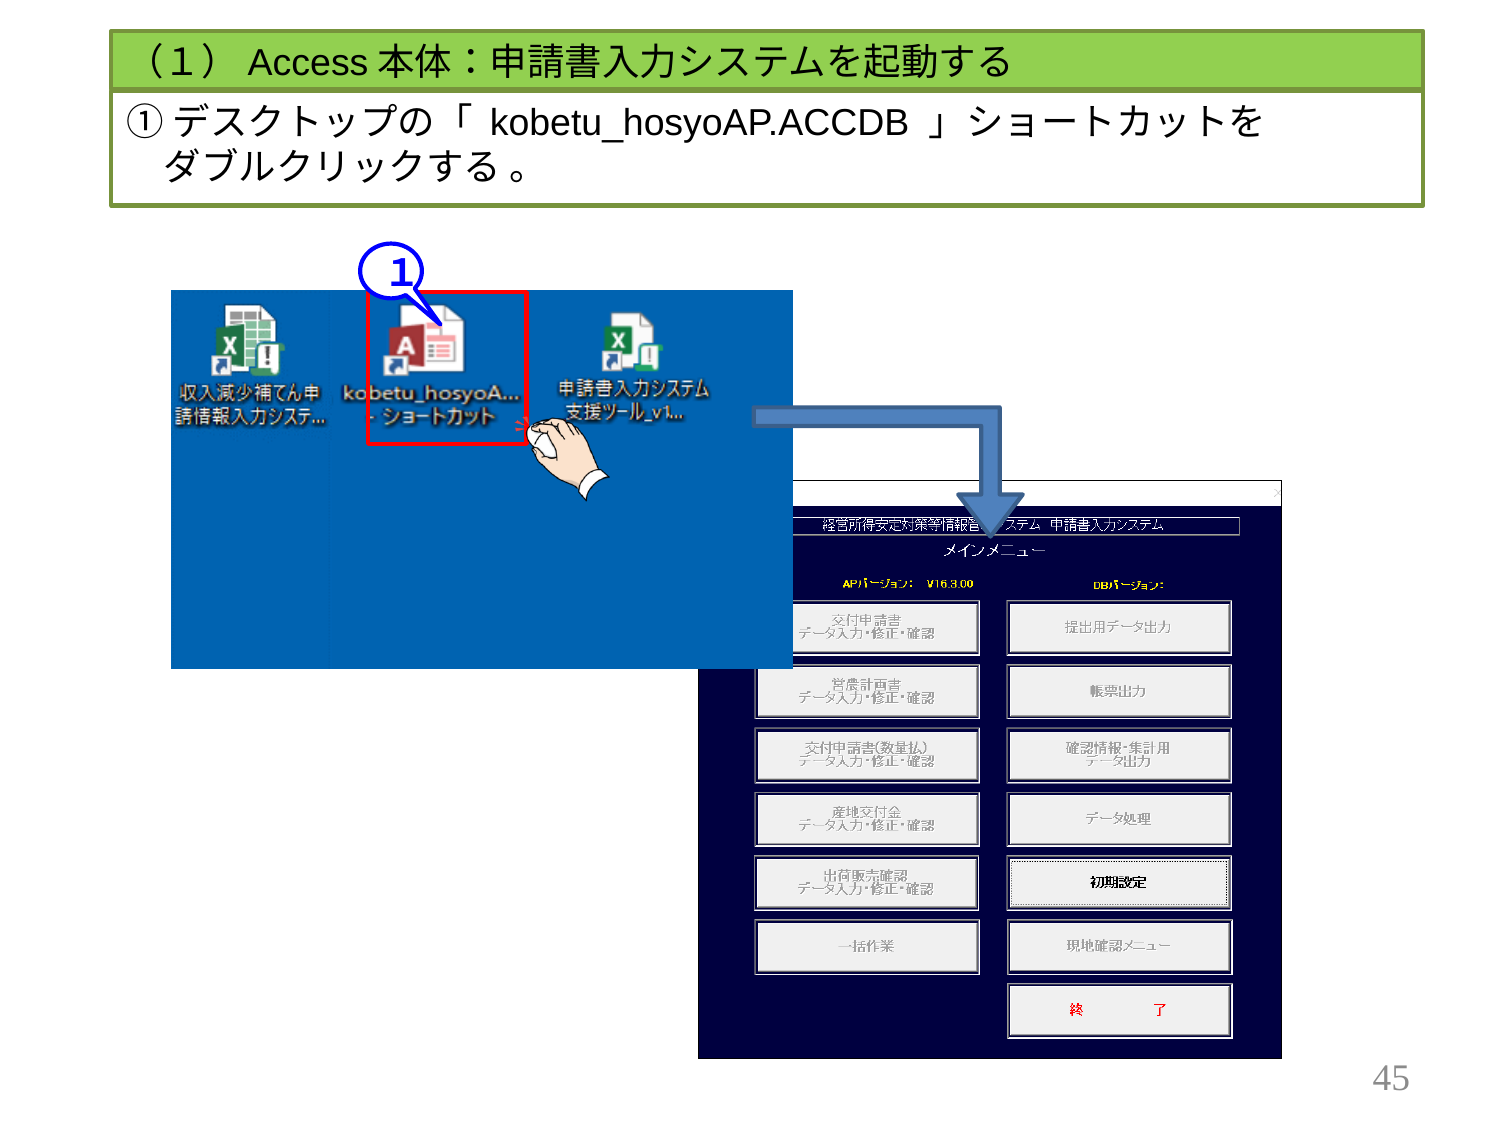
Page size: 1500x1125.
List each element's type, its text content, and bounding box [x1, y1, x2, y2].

text_box １ [358, 241, 424, 289]
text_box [111, 30, 1424, 206]
slide_number 44 [1074, 1045, 1425, 1106]
text_box [799, 405, 1002, 479]
picture [170, 290, 1282, 1059]
